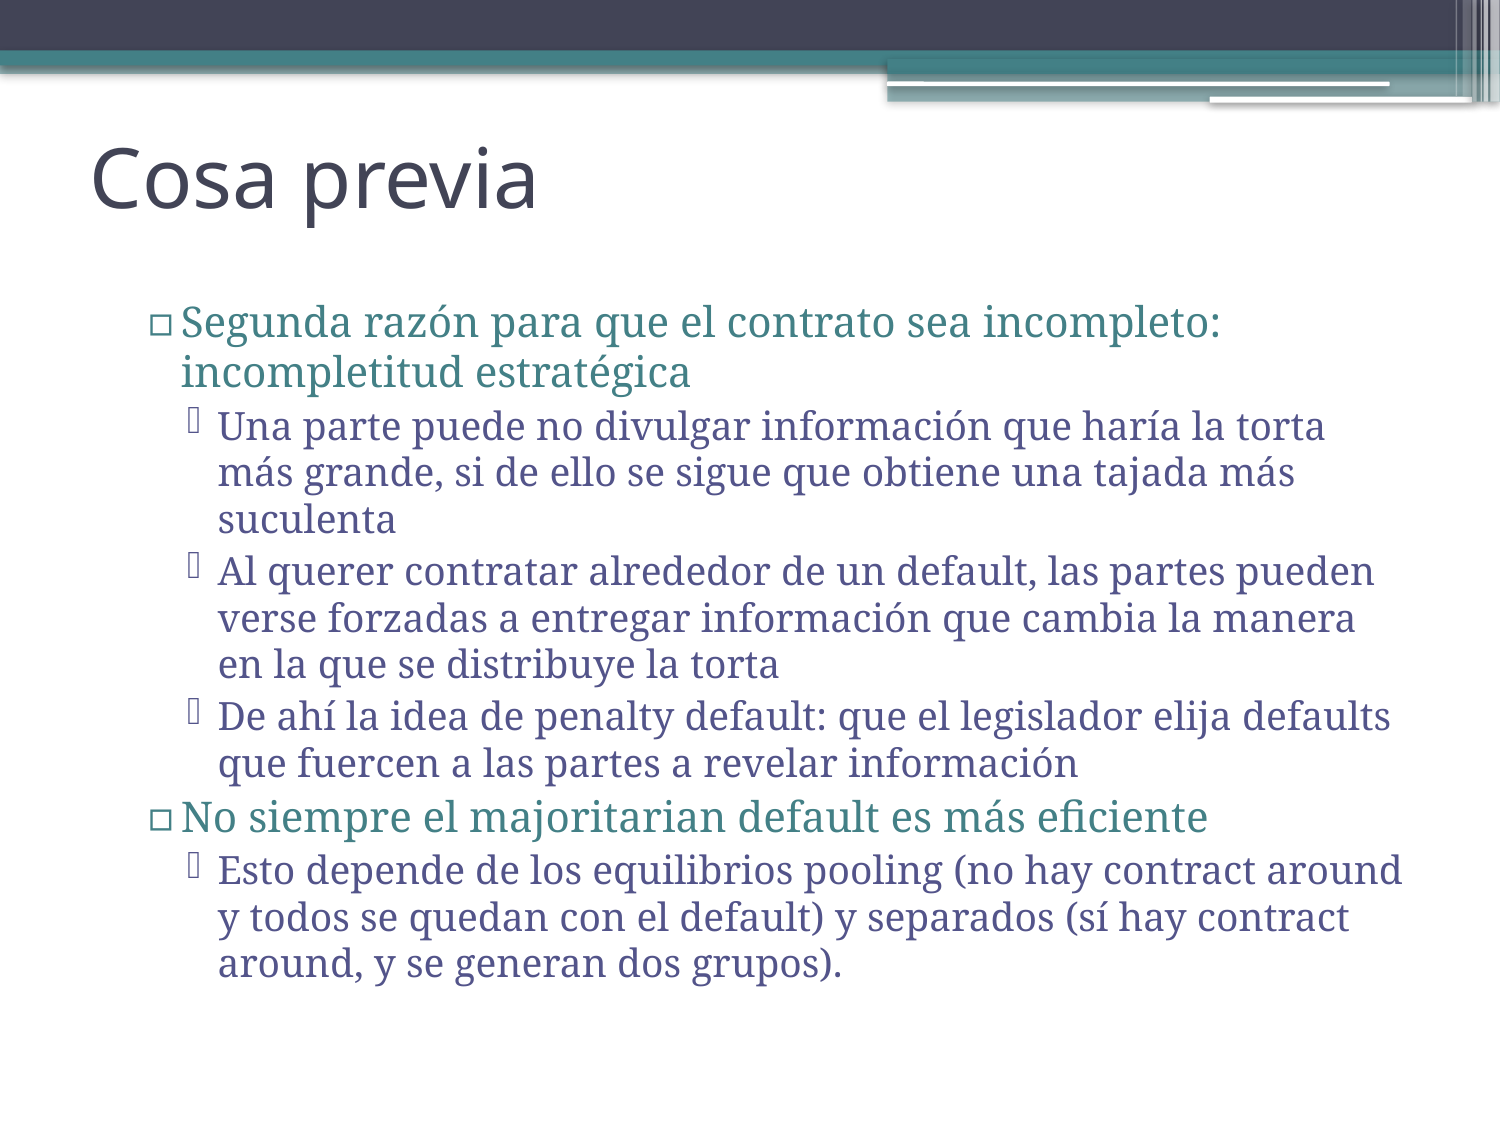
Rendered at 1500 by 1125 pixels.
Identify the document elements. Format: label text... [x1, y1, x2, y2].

list Segunda razón para que el contrato sea incompleto: incompletitud estratégica Una parte puede no divulgar información que haría la torta más grande, si de ello se sigue que obtiene una tajada más suculenta Al querer contratar alrededor de un default, las partes pueden verse forzadas a entregar información que cambia la manera en la que se distribuye la torta De ahí la idea de penalty default: que el legislador elija defaults que fuercen a las partes a revelar información No siempre el majoritarian default es más eficiente Esto depende de los equilibrios pooling (no hay contract around y todos se quedan con el default) y separados (sí hay contract around, y se generan dos grupos). [75, 287, 1425, 1004]
title Cosa previa [75, 87, 1425, 263]
